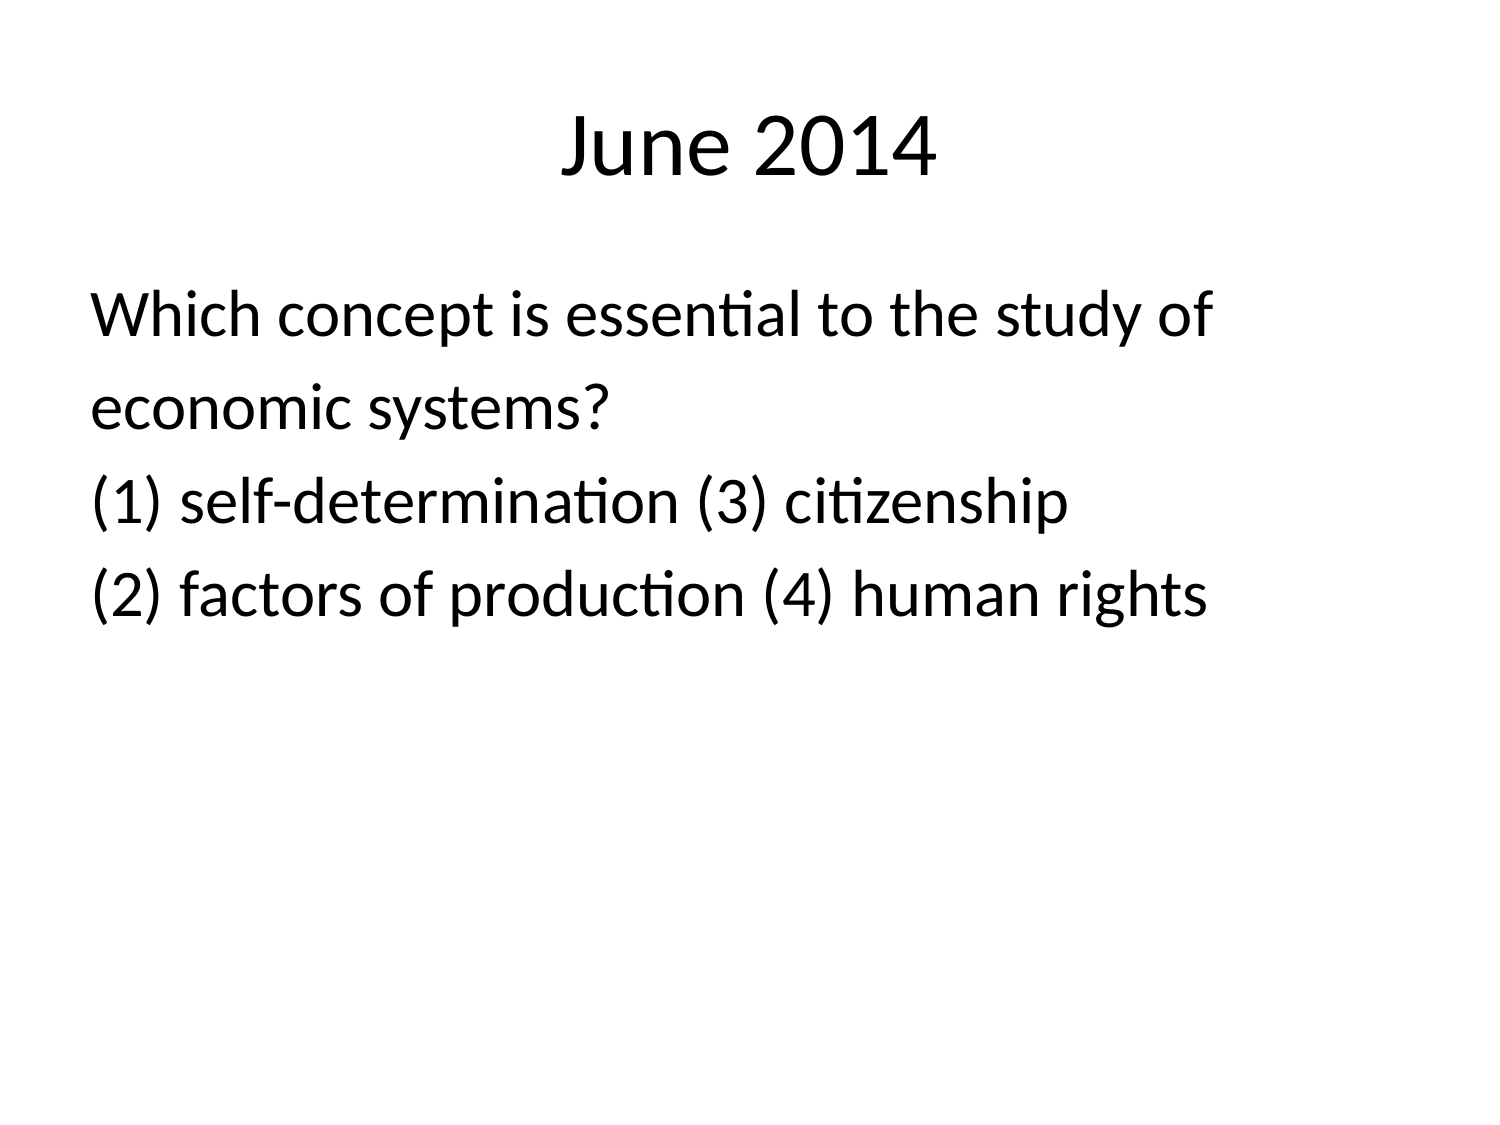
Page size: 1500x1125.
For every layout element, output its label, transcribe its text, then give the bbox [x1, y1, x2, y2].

title June 2014 [75, 45, 1425, 233]
list Which concept is essential to the study of economic systems? (1) self-determination (3) citizenship (2) factors of production (4) human rights [75, 262, 1425, 1005]
